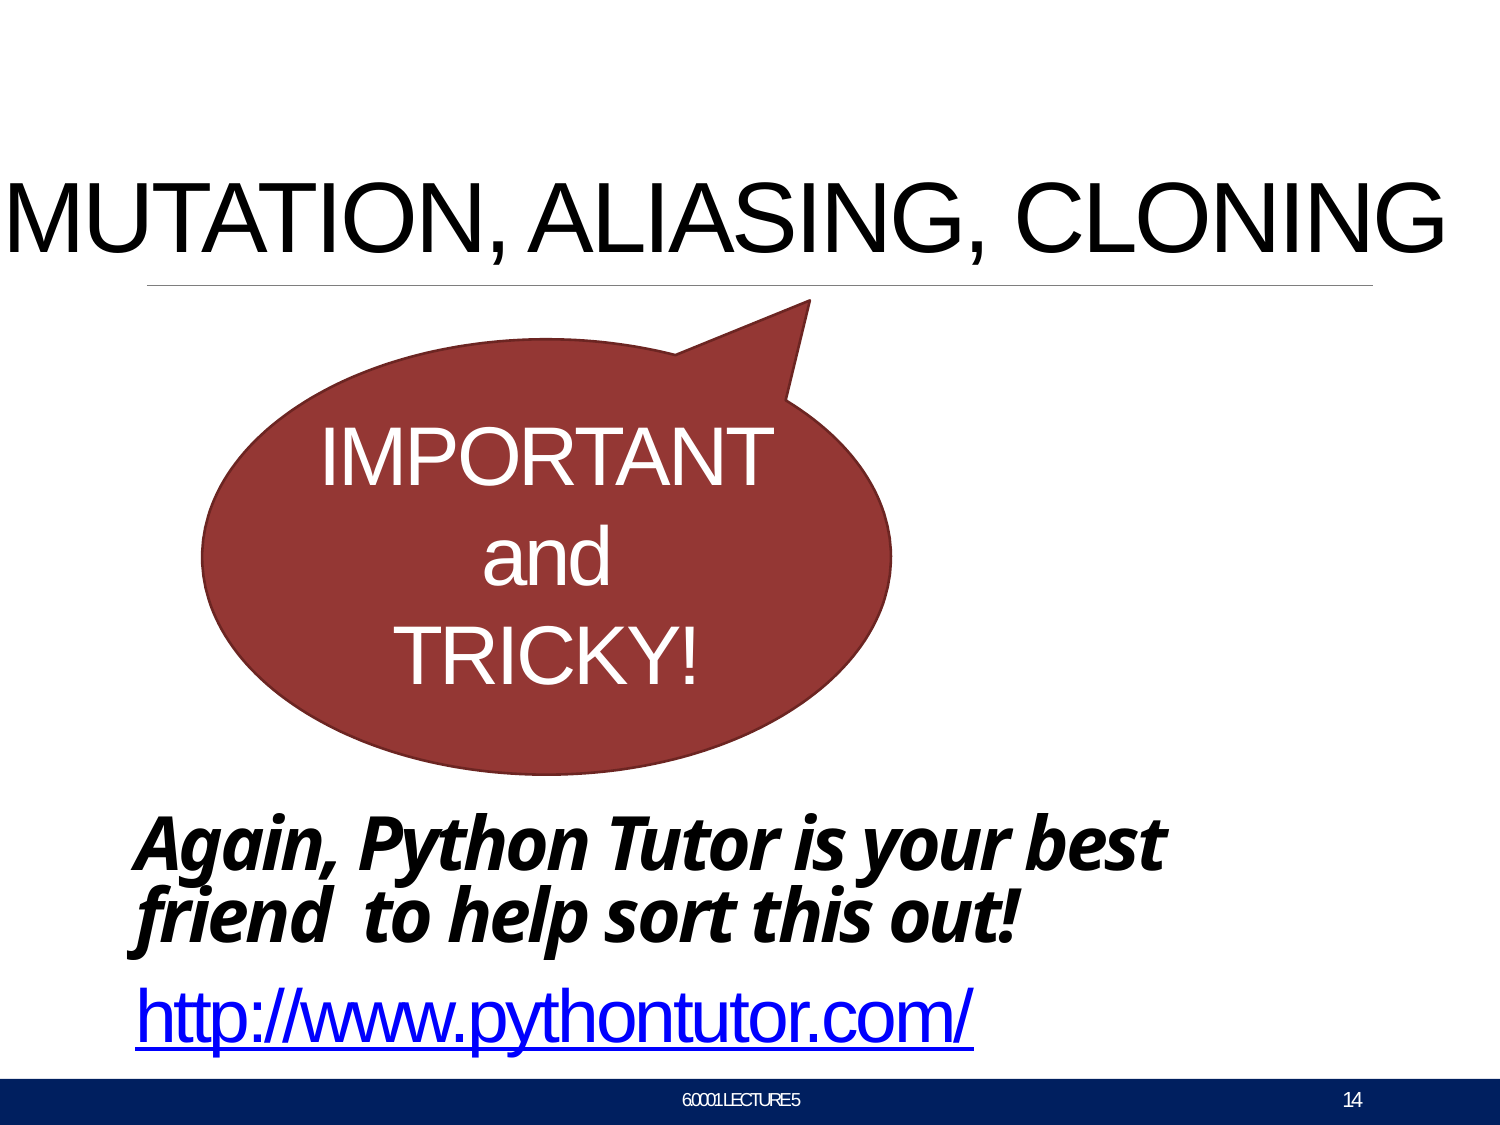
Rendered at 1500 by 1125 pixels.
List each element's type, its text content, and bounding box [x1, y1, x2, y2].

footer 6.0001 LECTURE 5 [679, 1090, 821, 1125]
title MUTATION, ALIASING, CLONING [0, 149, 1500, 340]
slide_number 14 [1338, 1088, 1369, 1125]
text_box IMPORTANT and TRICKY! Again, Python Tutor is your best friend to help sort this out! http://www.pythontutor.com/ [132, 399, 1331, 1058]
text_box [309, 300, 810, 399]
